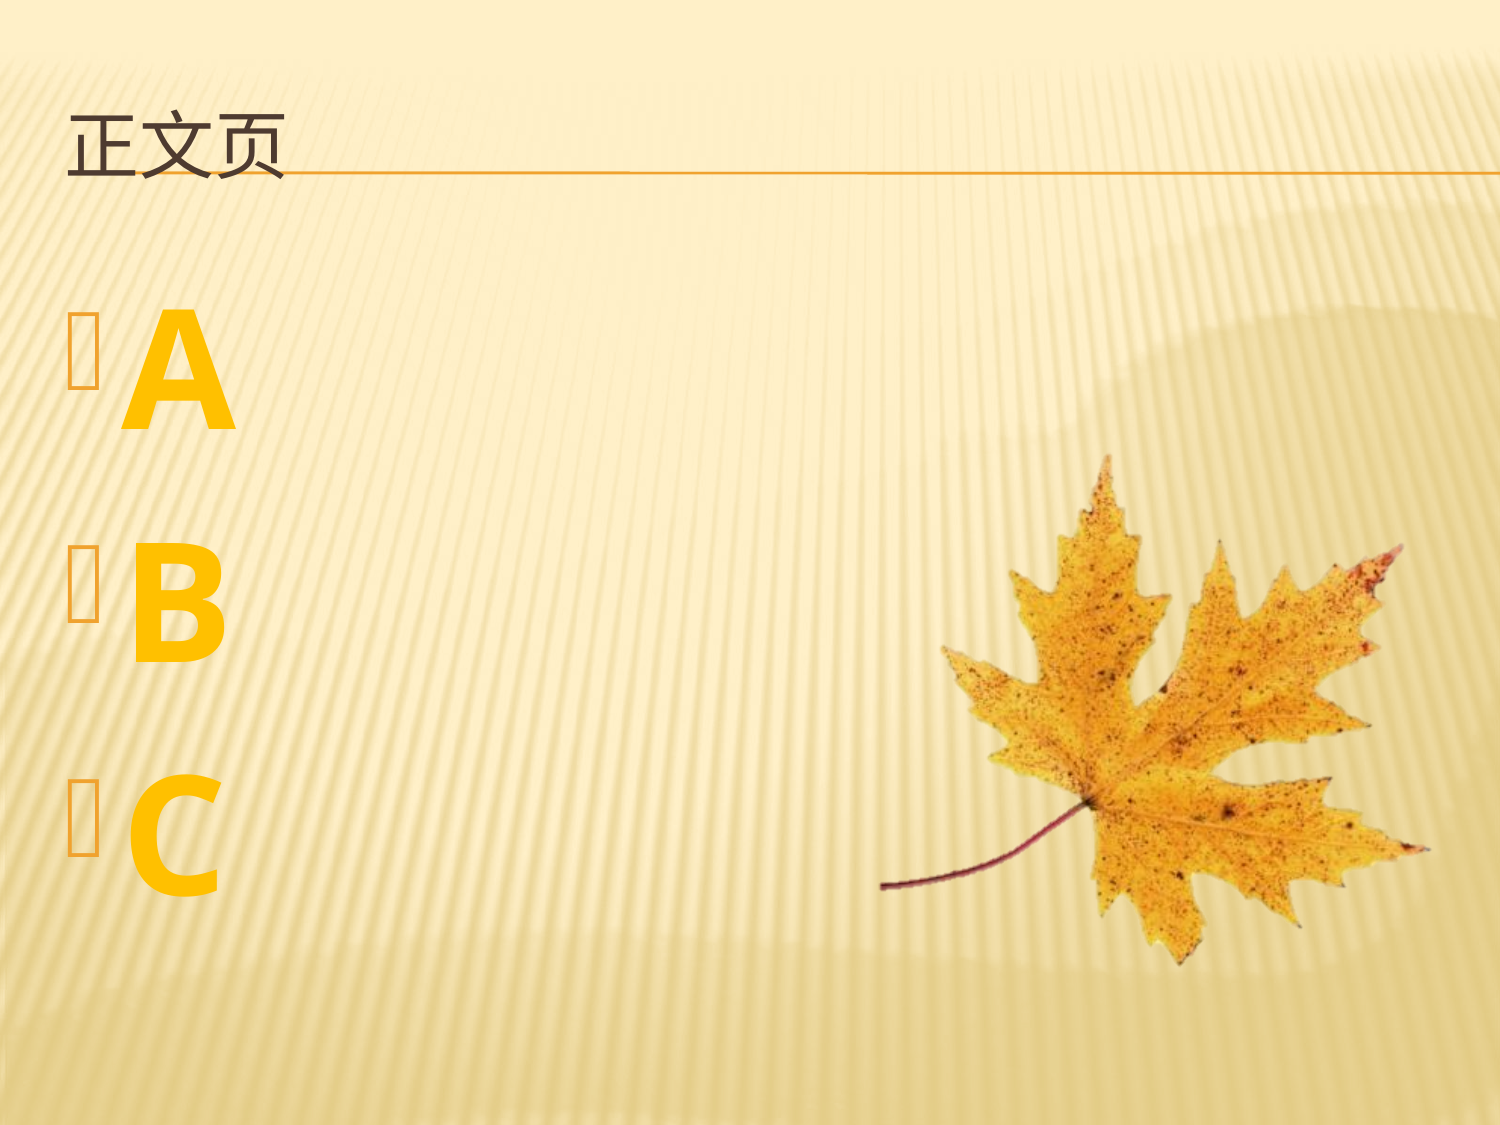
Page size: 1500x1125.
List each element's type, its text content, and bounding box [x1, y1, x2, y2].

list A B C [50, 254, 1475, 998]
title 正文页 [50, 75, 1475, 213]
picture [820, 444, 1437, 974]
